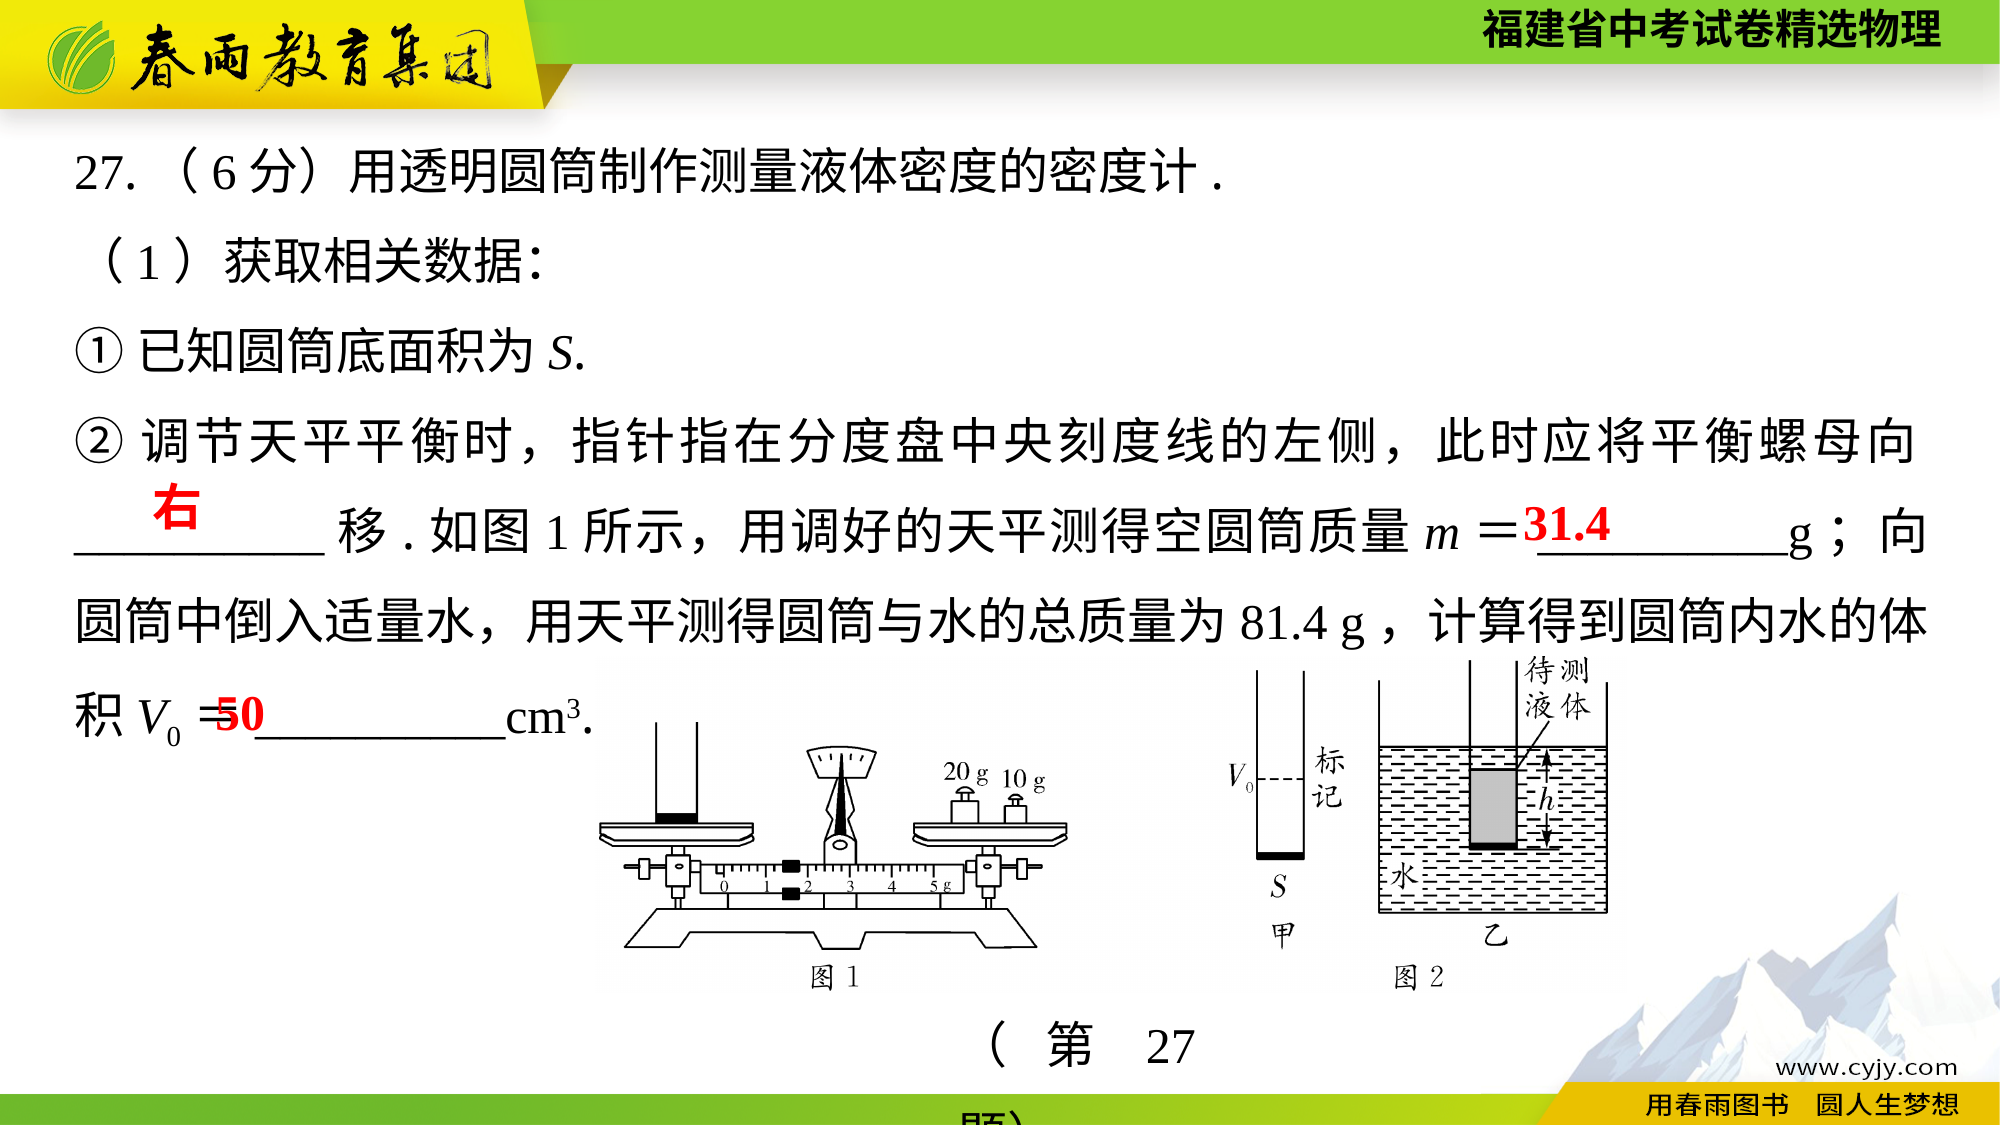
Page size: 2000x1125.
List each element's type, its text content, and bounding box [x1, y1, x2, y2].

list 27.（6分）用透明圆筒制作测量液体密度的密度计. （1）获取相关数据： ①已知圆筒底面积为S. ②调节天平平衡时，指针指在分度盘中央刻度线的左侧，此时应将平衡螺母向__________移.如图1所示，用调好的天平测得空圆筒质量m＝__________g；向圆筒中倒入适量水，用天平测得圆筒与水的总质量为81.4 g，计算得到圆筒内水的体积V0＝__________cm3. [59, 101, 1944, 754]
text_box 右 [138, 467, 218, 543]
text_box （第27题） [942, 1001, 1223, 1081]
text_box 50 [200, 643, 331, 749]
picture [0, 0, 2000, 1125]
text_box 31.4 [1508, 452, 1626, 558]
